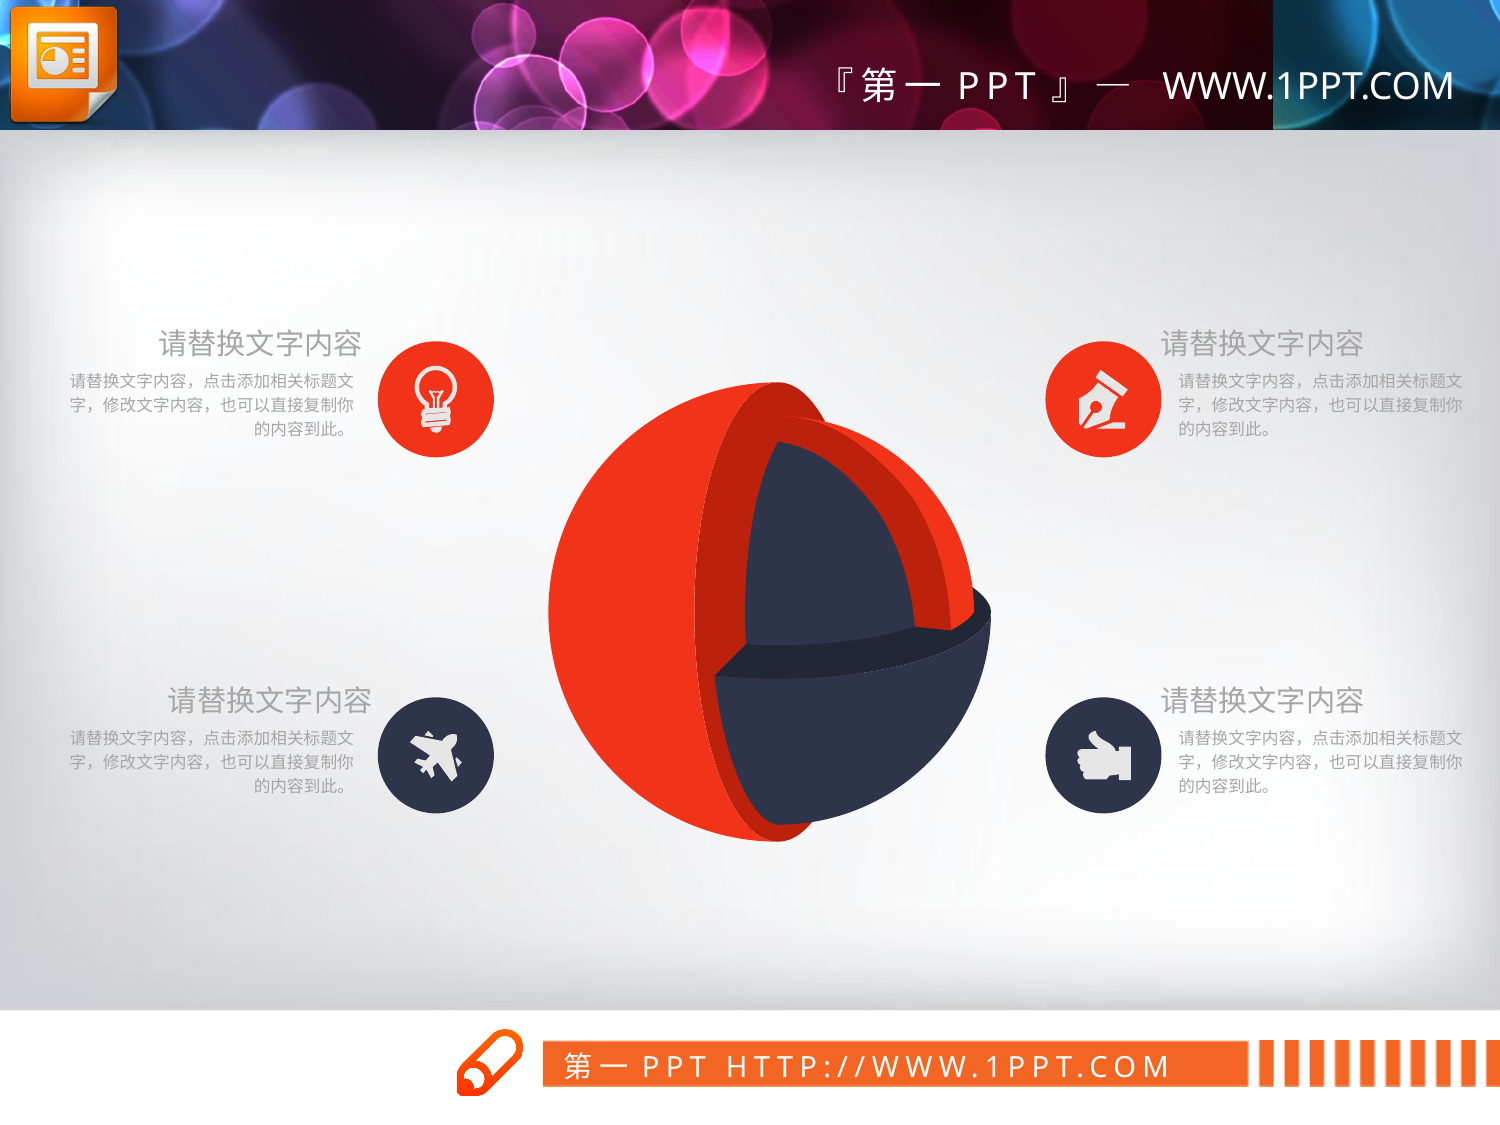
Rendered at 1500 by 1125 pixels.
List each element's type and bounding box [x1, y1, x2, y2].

text_box [1045, 341, 1162, 458]
text_box [377, 341, 495, 458]
text_box [377, 697, 495, 814]
text_box [1157, 310, 1488, 417]
text_box [44, 667, 376, 774]
text_box [44, 310, 370, 417]
picture [0, 0, 1500, 1012]
text_box [548, 382, 992, 842]
text_box [1157, 667, 1488, 774]
text_box [1045, 697, 1162, 814]
picture [543, 1040, 1500, 1087]
